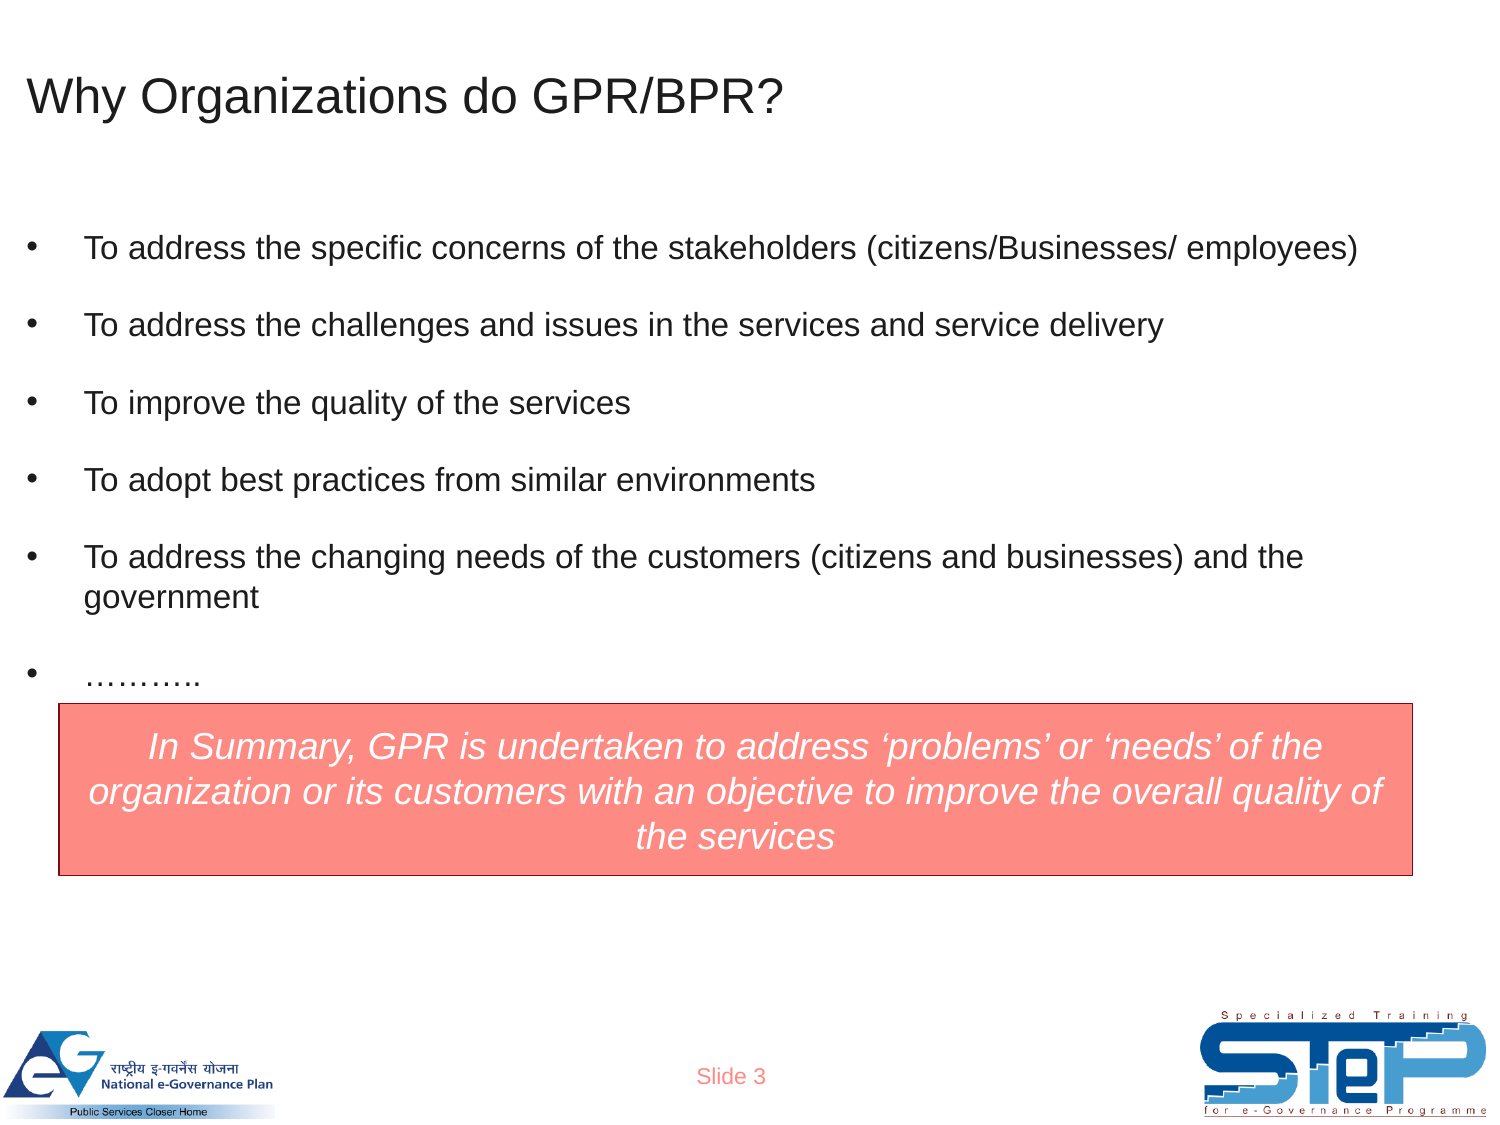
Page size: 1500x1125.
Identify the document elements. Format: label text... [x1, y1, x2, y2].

picture [2, 1031, 275, 1119]
picture [1200, 1011, 1486, 1117]
text_box In Summary, GPR is undertaken to address ‘problems’ or ‘needs’ of the organization or its customers with an objective to improve the overall quality of the services [58, 703, 1413, 876]
list To address the specific concerns of the stakeholders (citizens/Businesses/ employees) To address the challenges and issues in the services and service delivery To improve the quality of the services To adopt best practices from similar environments To address the changing needs of the customers (citizens and businesses) and the government ……….. [26, 225, 1474, 608]
title Why Organizations do GPR/BPR? [26, 63, 1472, 188]
